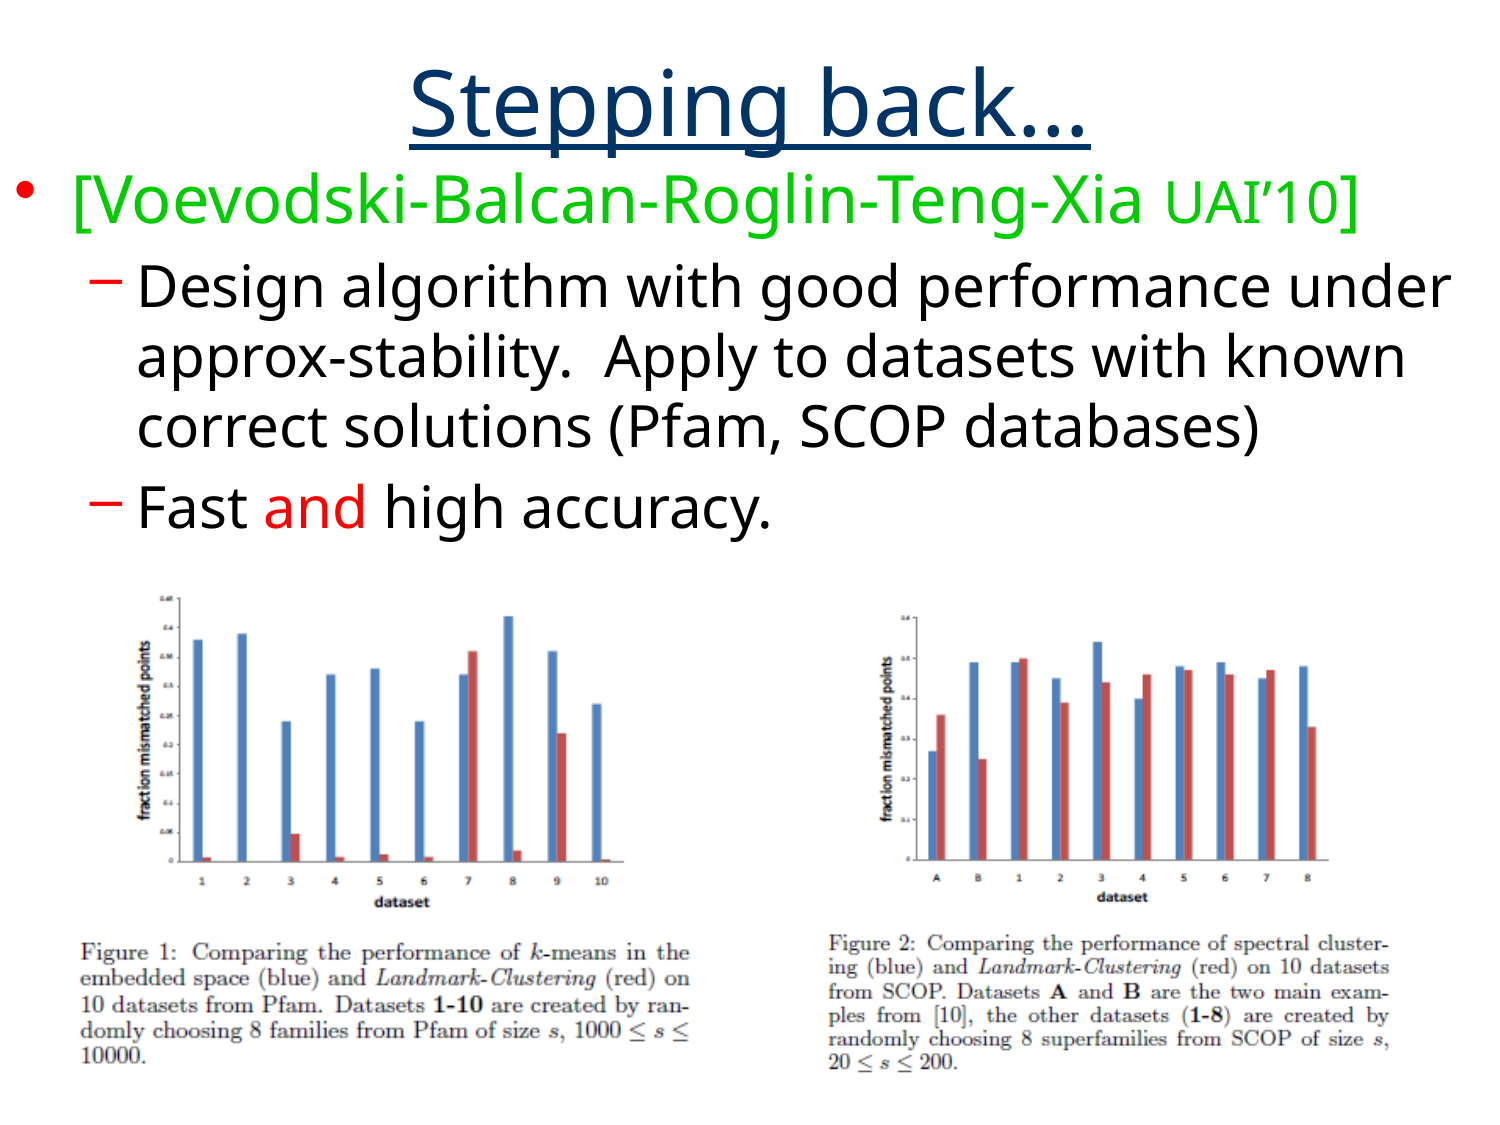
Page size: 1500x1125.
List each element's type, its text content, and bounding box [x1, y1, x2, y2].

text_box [49, 472, 1409, 1125]
text_box [Voevodski-Balcan-Roglin-Teng-Xia UAI’10] Design algorithm with good performance under approx-stability. Apply to datasets with known correct solutions (Pfam, SCOP databases) Fast and high accuracy. [0, 149, 1500, 625]
title Stepping back… [0, 24, 1500, 149]
